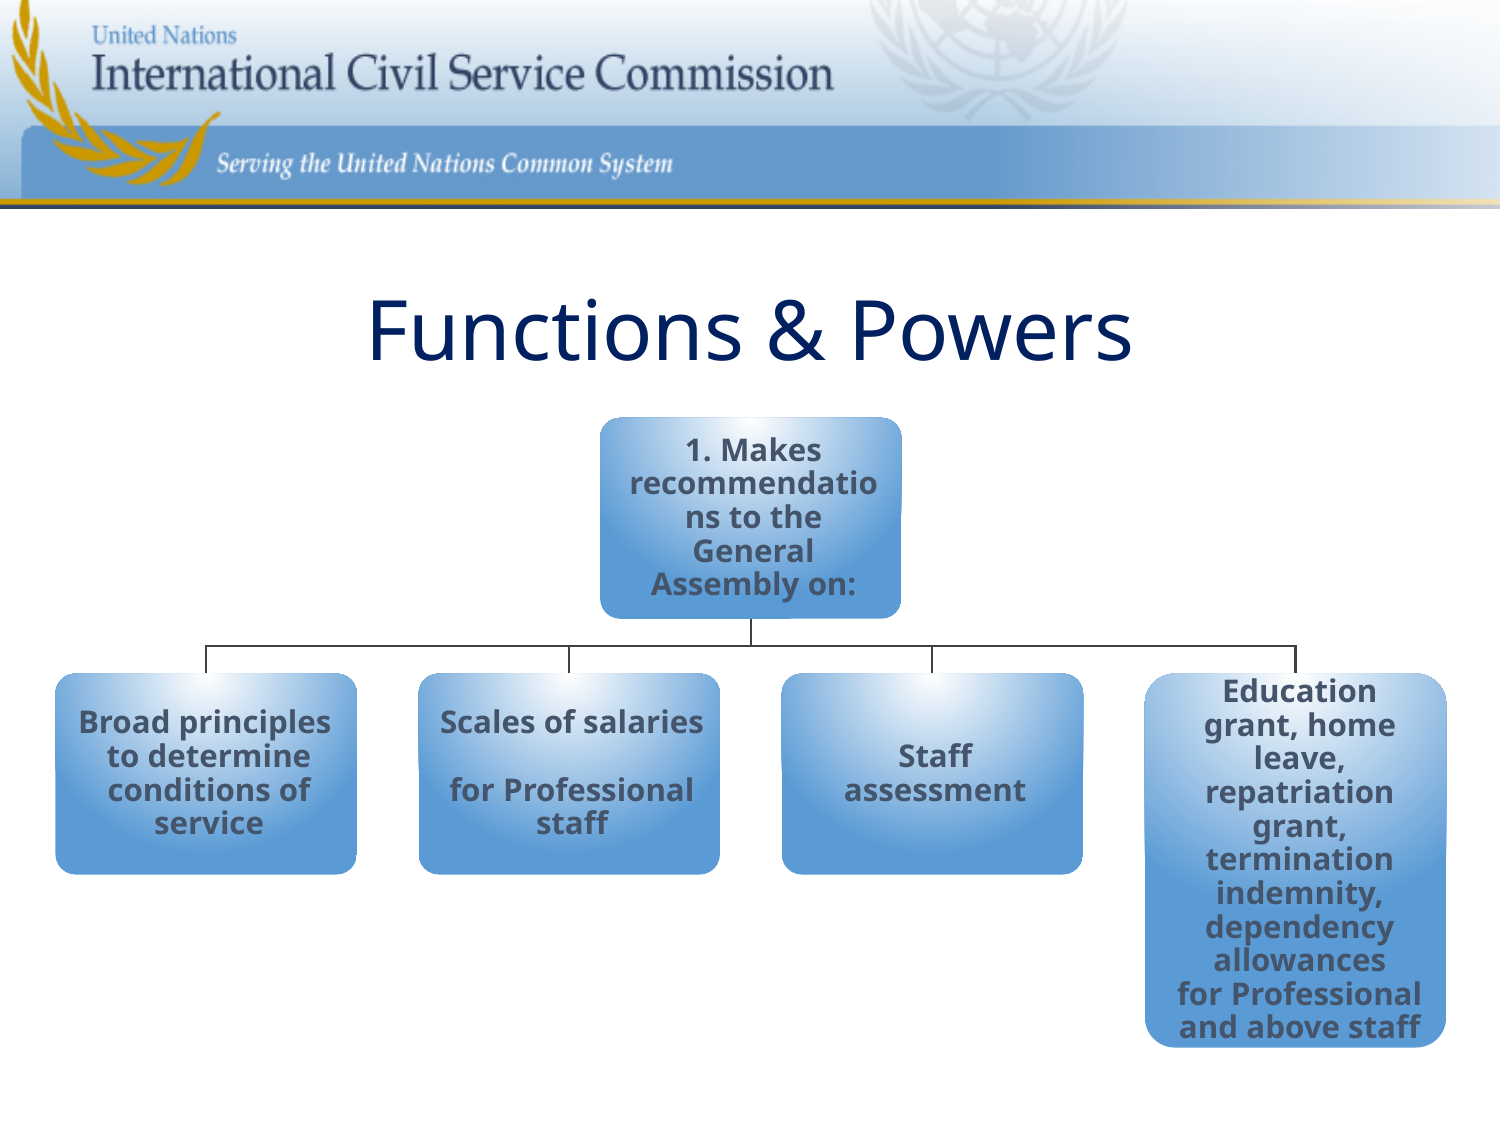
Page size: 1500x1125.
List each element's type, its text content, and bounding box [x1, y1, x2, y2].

text_box Functions & Powers [331, 270, 1169, 385]
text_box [55, 386, 1447, 1080]
picture [0, 0, 1500, 209]
